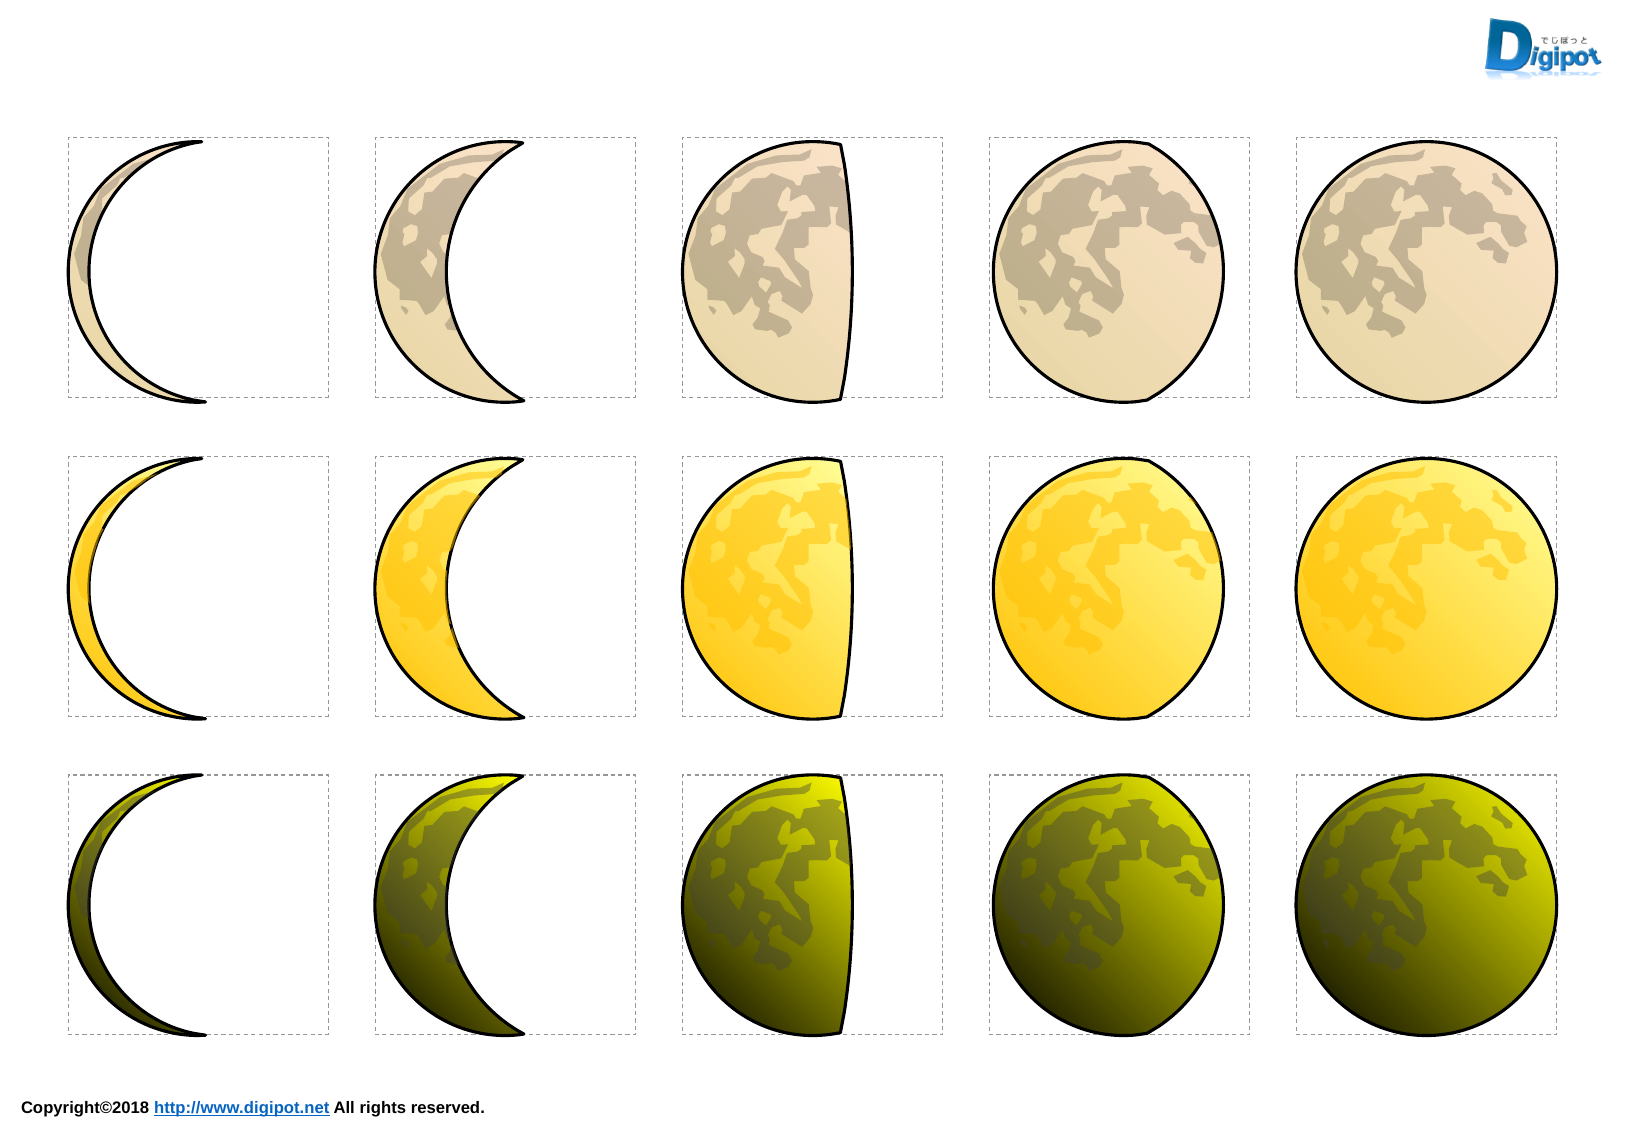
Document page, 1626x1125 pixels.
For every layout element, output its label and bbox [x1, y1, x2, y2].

text_box [374, 141, 524, 403]
text_box [993, 141, 1224, 403]
text_box [68, 141, 206, 403]
text_box [682, 141, 853, 403]
text_box [374, 458, 524, 720]
picture [1485, 18, 1602, 82]
text_box [374, 774, 524, 1036]
text_box [993, 458, 1224, 720]
text_box [1295, 458, 1557, 720]
text_box [682, 774, 853, 1036]
text_box [1295, 774, 1557, 1036]
text_box [68, 458, 206, 720]
text_box [993, 774, 1224, 1036]
text_box [682, 458, 853, 720]
text_box [68, 774, 206, 1036]
text_box [1295, 141, 1557, 403]
